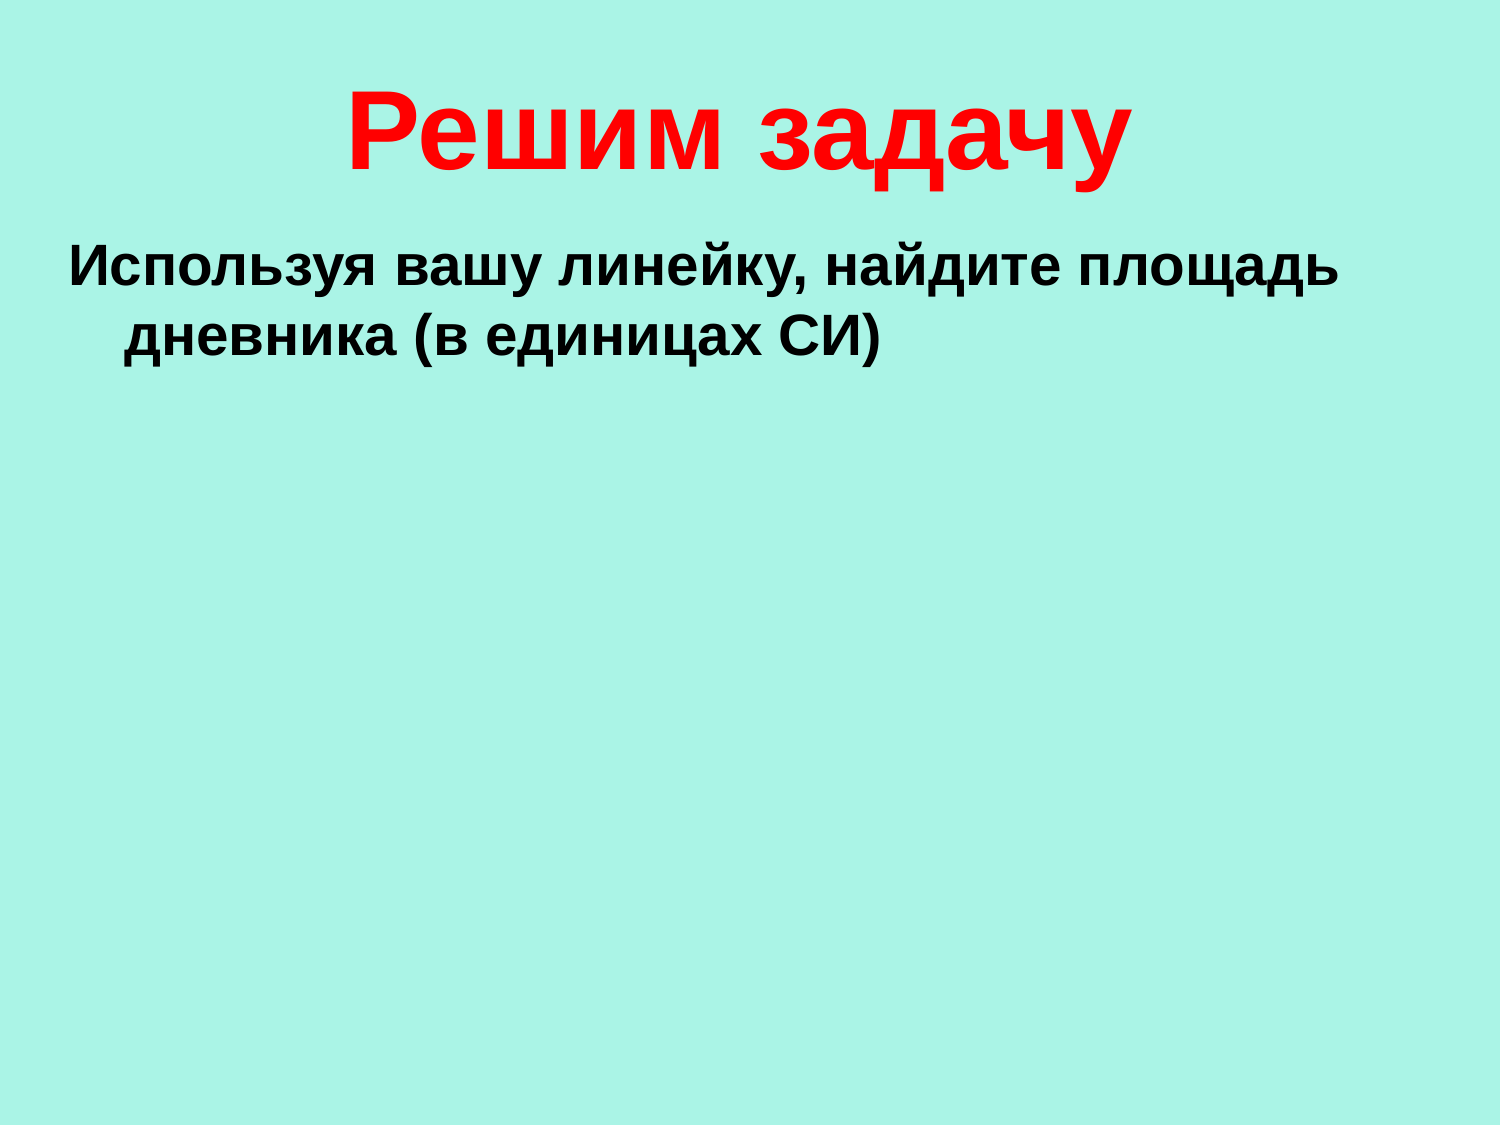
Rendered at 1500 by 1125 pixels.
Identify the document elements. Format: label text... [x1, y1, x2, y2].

title Решим задачу [64, 31, 1415, 219]
list Используя вашу линейку, найдите площадь дневника (в единицах СИ) [53, 220, 1447, 1083]
